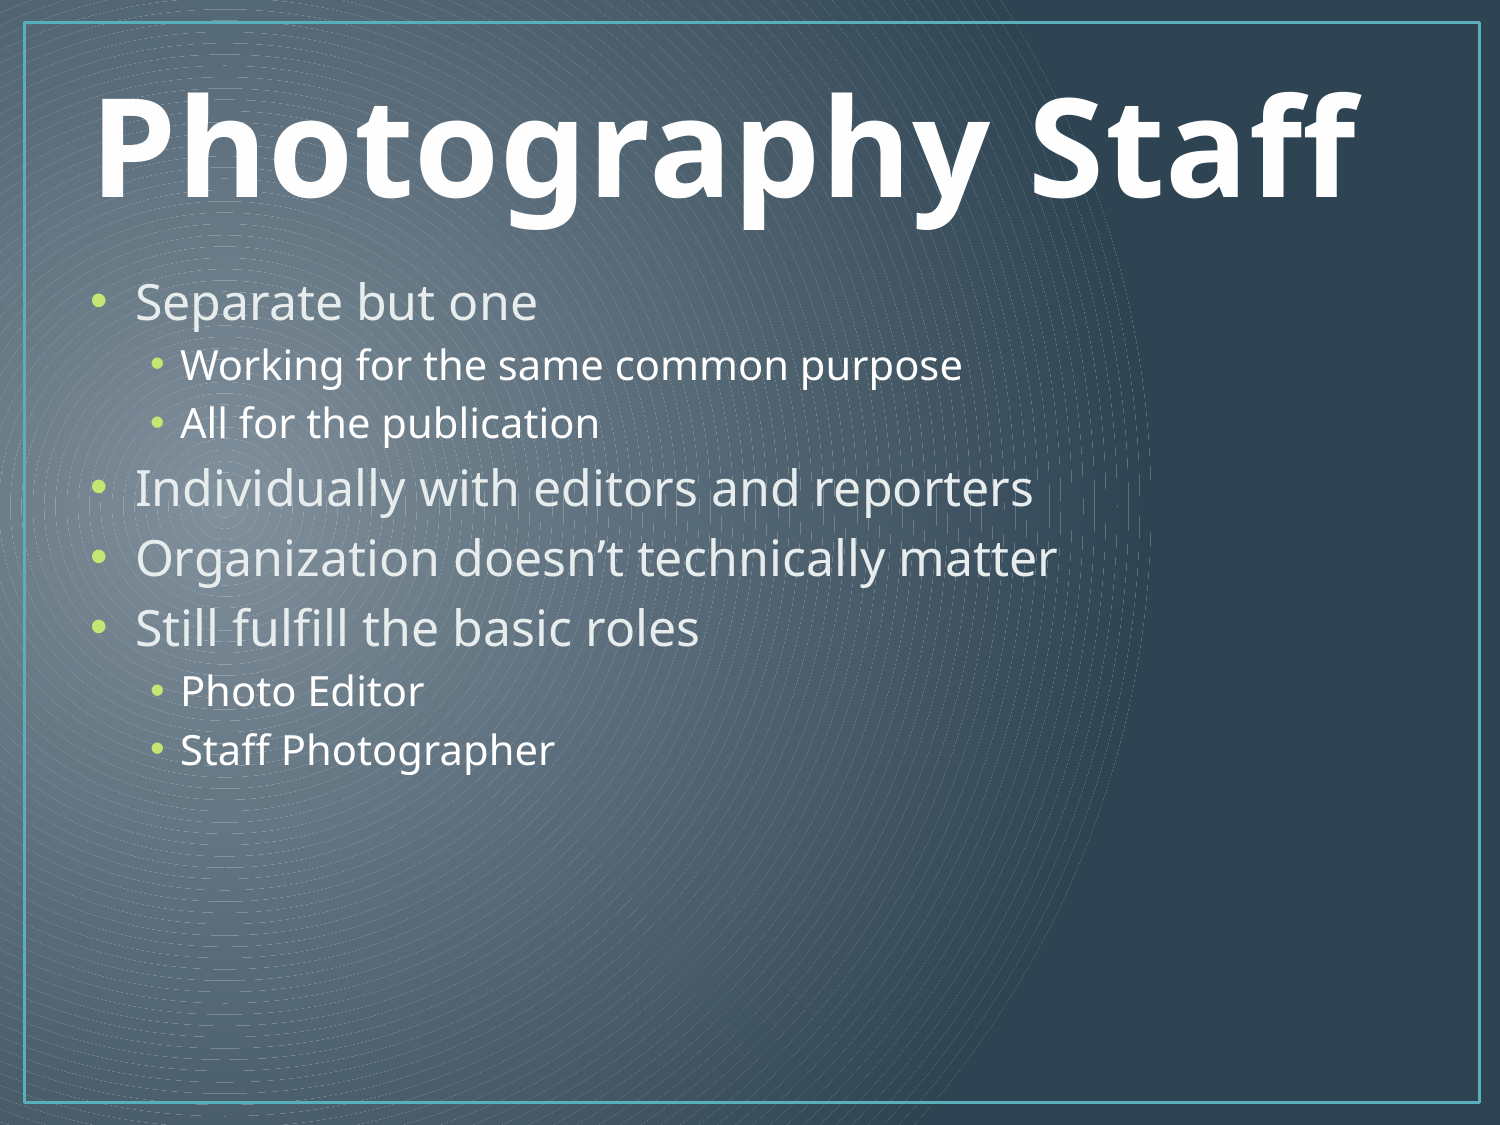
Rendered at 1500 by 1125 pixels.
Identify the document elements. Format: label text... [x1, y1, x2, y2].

list Separate but one Working for the same common purpose All for the publication Individually with editors and reporters Organization doesn’t technically matter Still fulfill the basic roles Photo Editor Staff Photographer [75, 262, 1425, 1005]
title Photography Staff [75, 45, 1425, 233]
